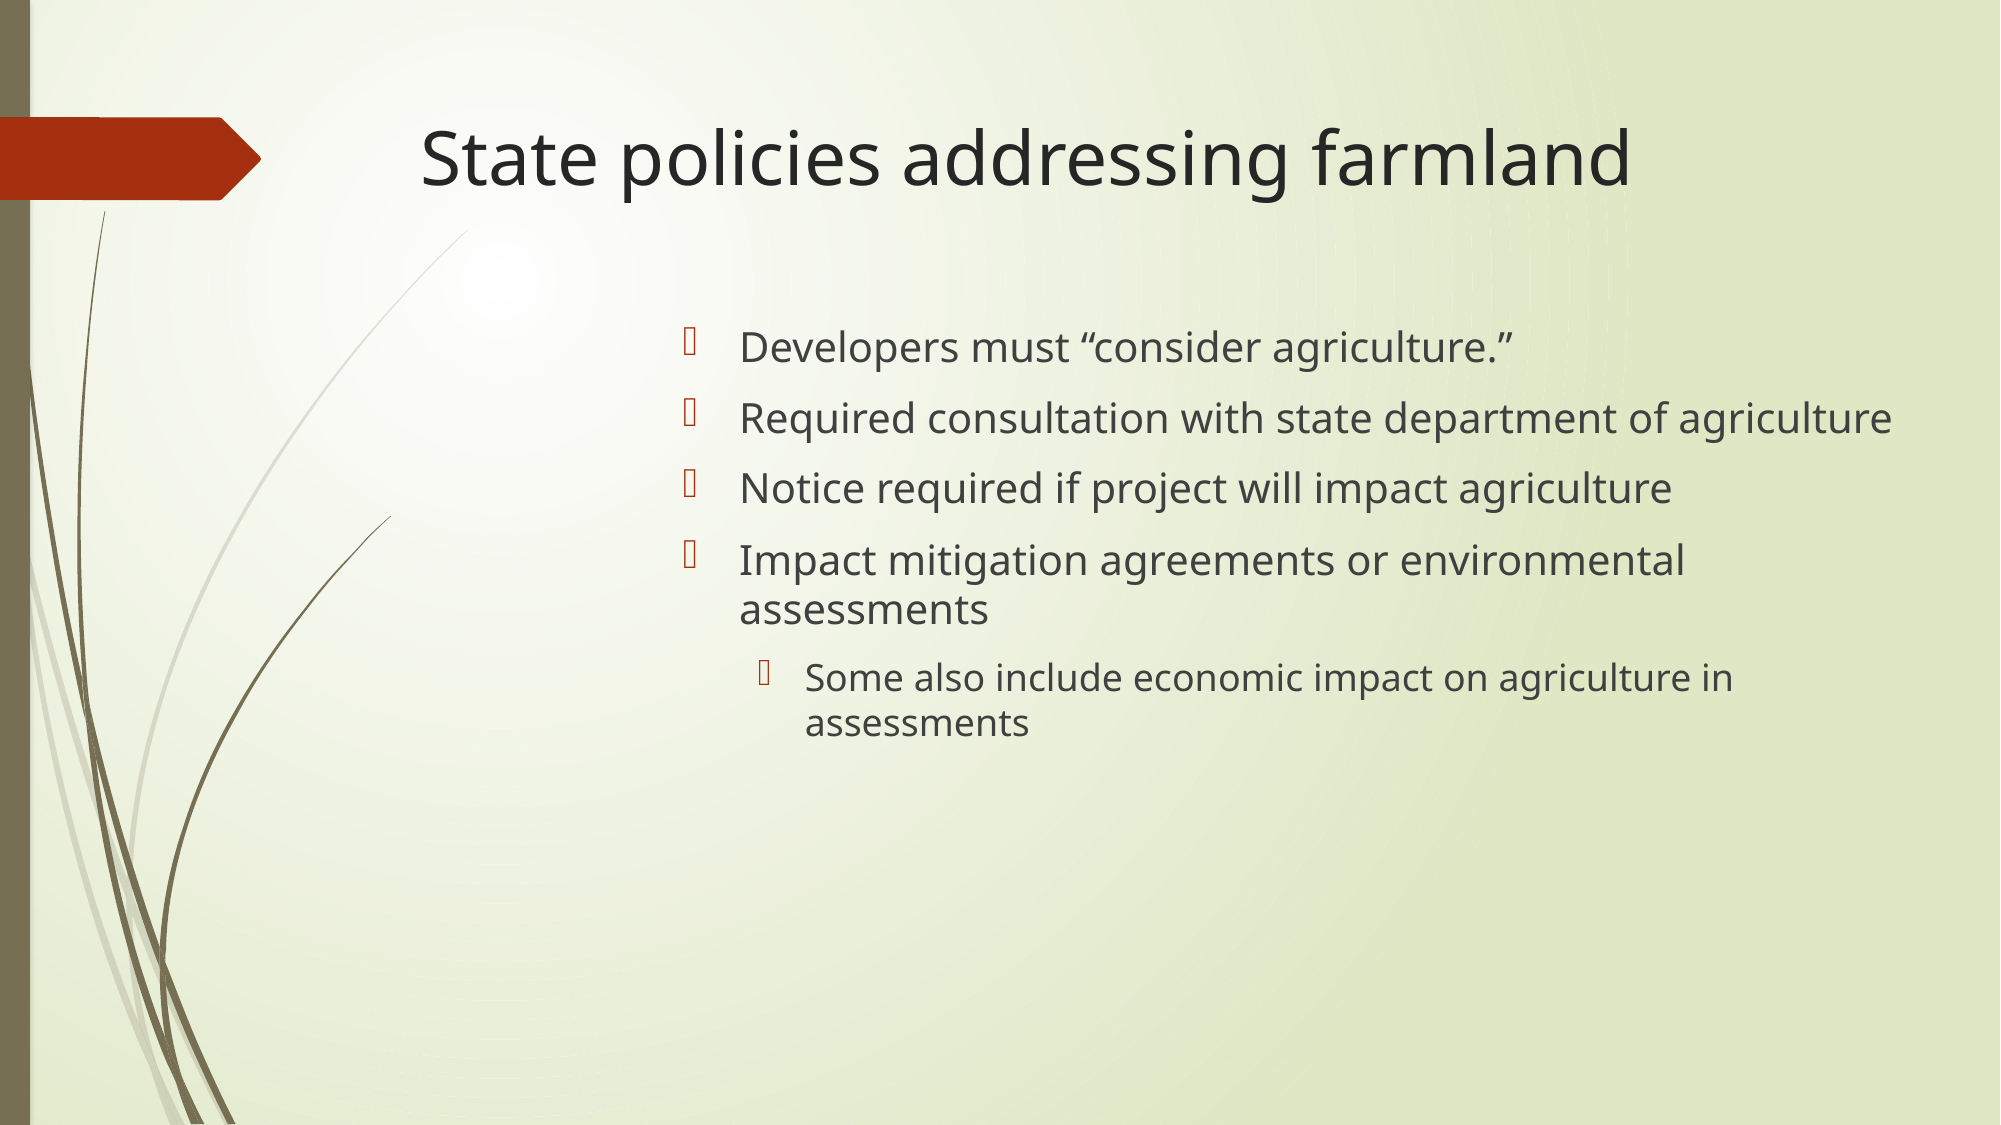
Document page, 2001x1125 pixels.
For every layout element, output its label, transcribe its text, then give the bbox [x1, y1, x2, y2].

list Developers must “consider agriculture.” Required consultation with state department of agriculture Notice required if project will impact agriculture Impact mitigation agreements or environmental assessments Some also include economic impact on agriculture in assessments [667, 312, 1961, 933]
title State policies addressing farmland [404, 102, 1867, 313]
